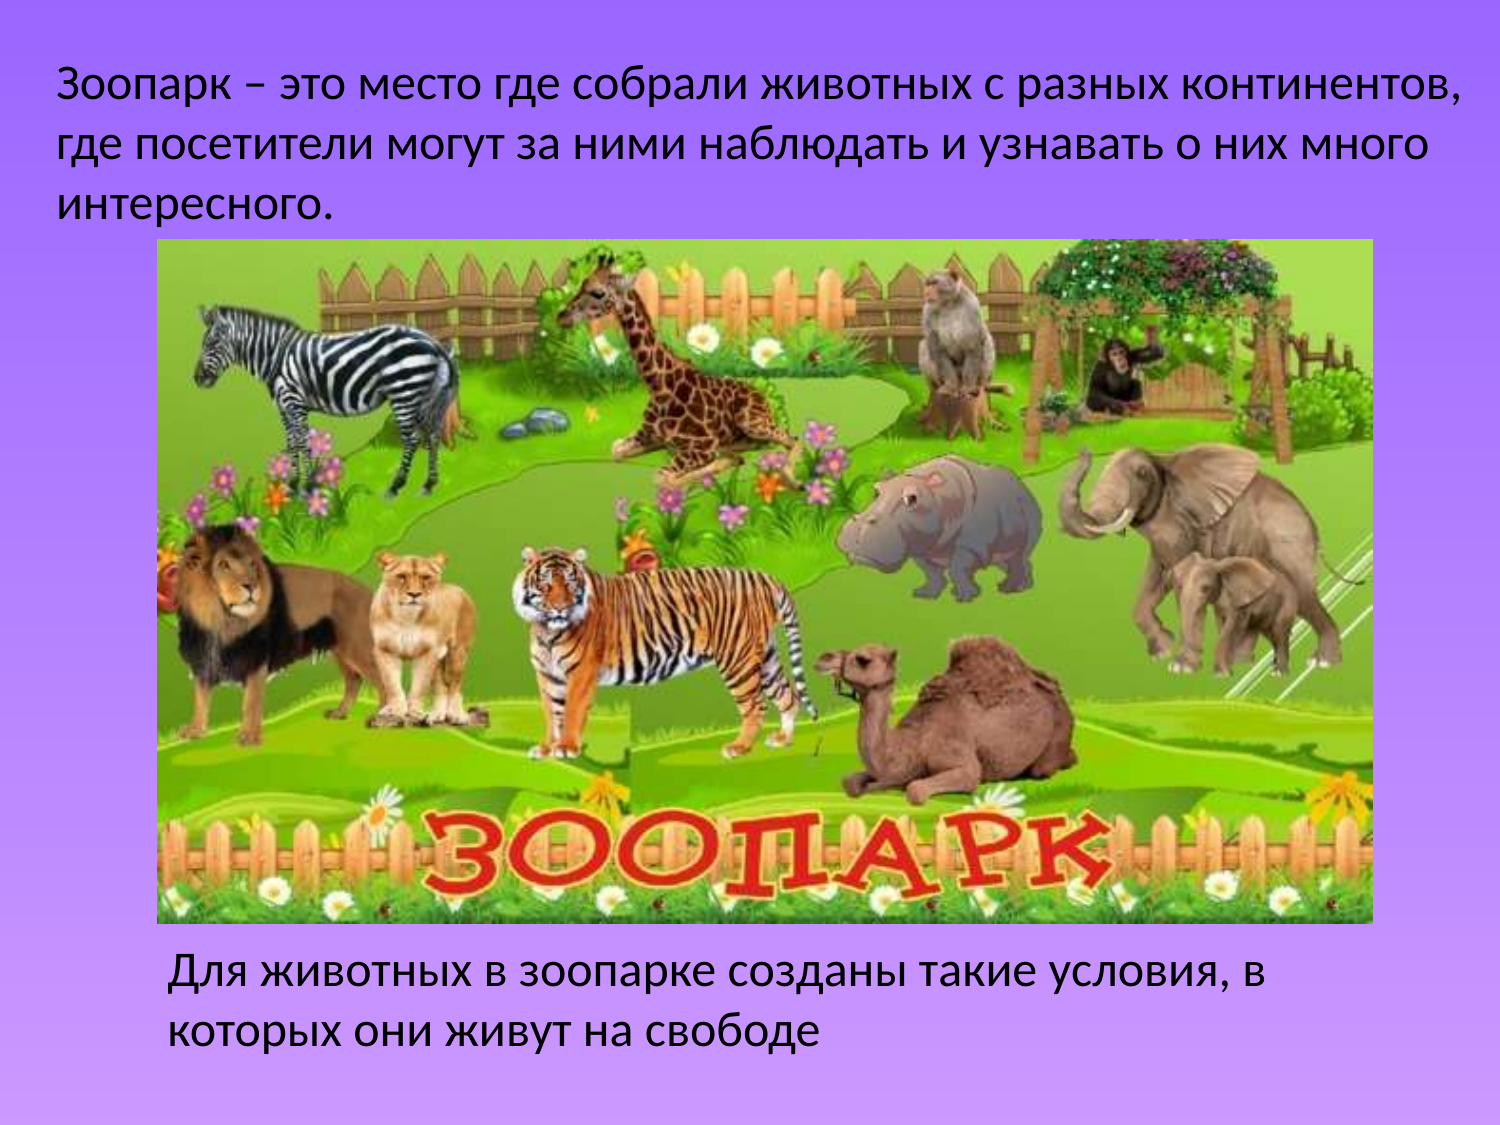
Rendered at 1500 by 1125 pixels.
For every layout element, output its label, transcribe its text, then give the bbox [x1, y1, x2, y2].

picture [156, 239, 1373, 924]
text_box Для животных в зоопарке созданы такие условия, в которых они живут на свободе [152, 928, 1405, 1064]
text_box Зоопарк – это место где собрали животных с разных континентов, где посетители могут за ними наблюдать и узнавать о них много интересного. [41, 42, 1483, 238]
